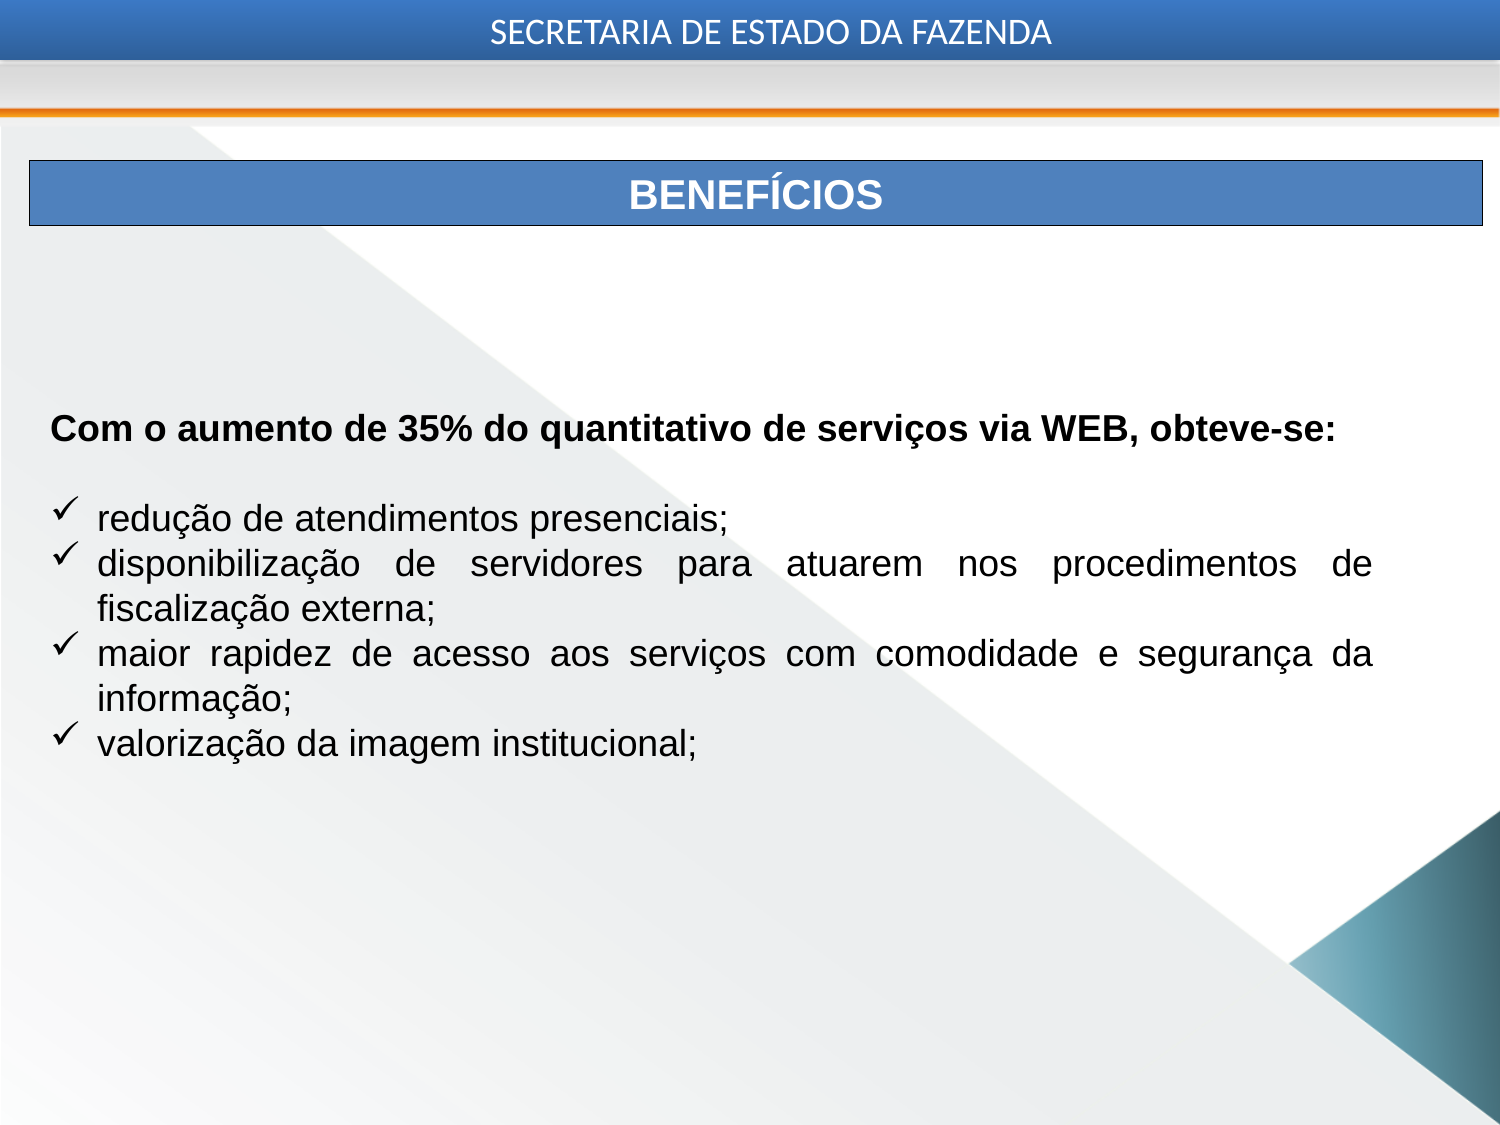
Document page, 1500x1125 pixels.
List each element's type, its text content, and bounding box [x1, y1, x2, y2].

text_box SECRETARIA DE ESTADO DA FAZENDA [0, 0, 1500, 60]
text_box BENEFÍCIOS [29, 160, 1483, 226]
picture [0, 60, 1500, 1125]
text_box Com o aumento de 35% do quantitativo de serviços via WEB, obteve-se: redução de atendimentos presenciais; disponibilização de servidores para atuarem nos procedimentos de fiscalização externa; maior rapidez de acesso aos serviços com comodidade e segurança da informação; valorização da imagem institucional; [35, 397, 1388, 952]
